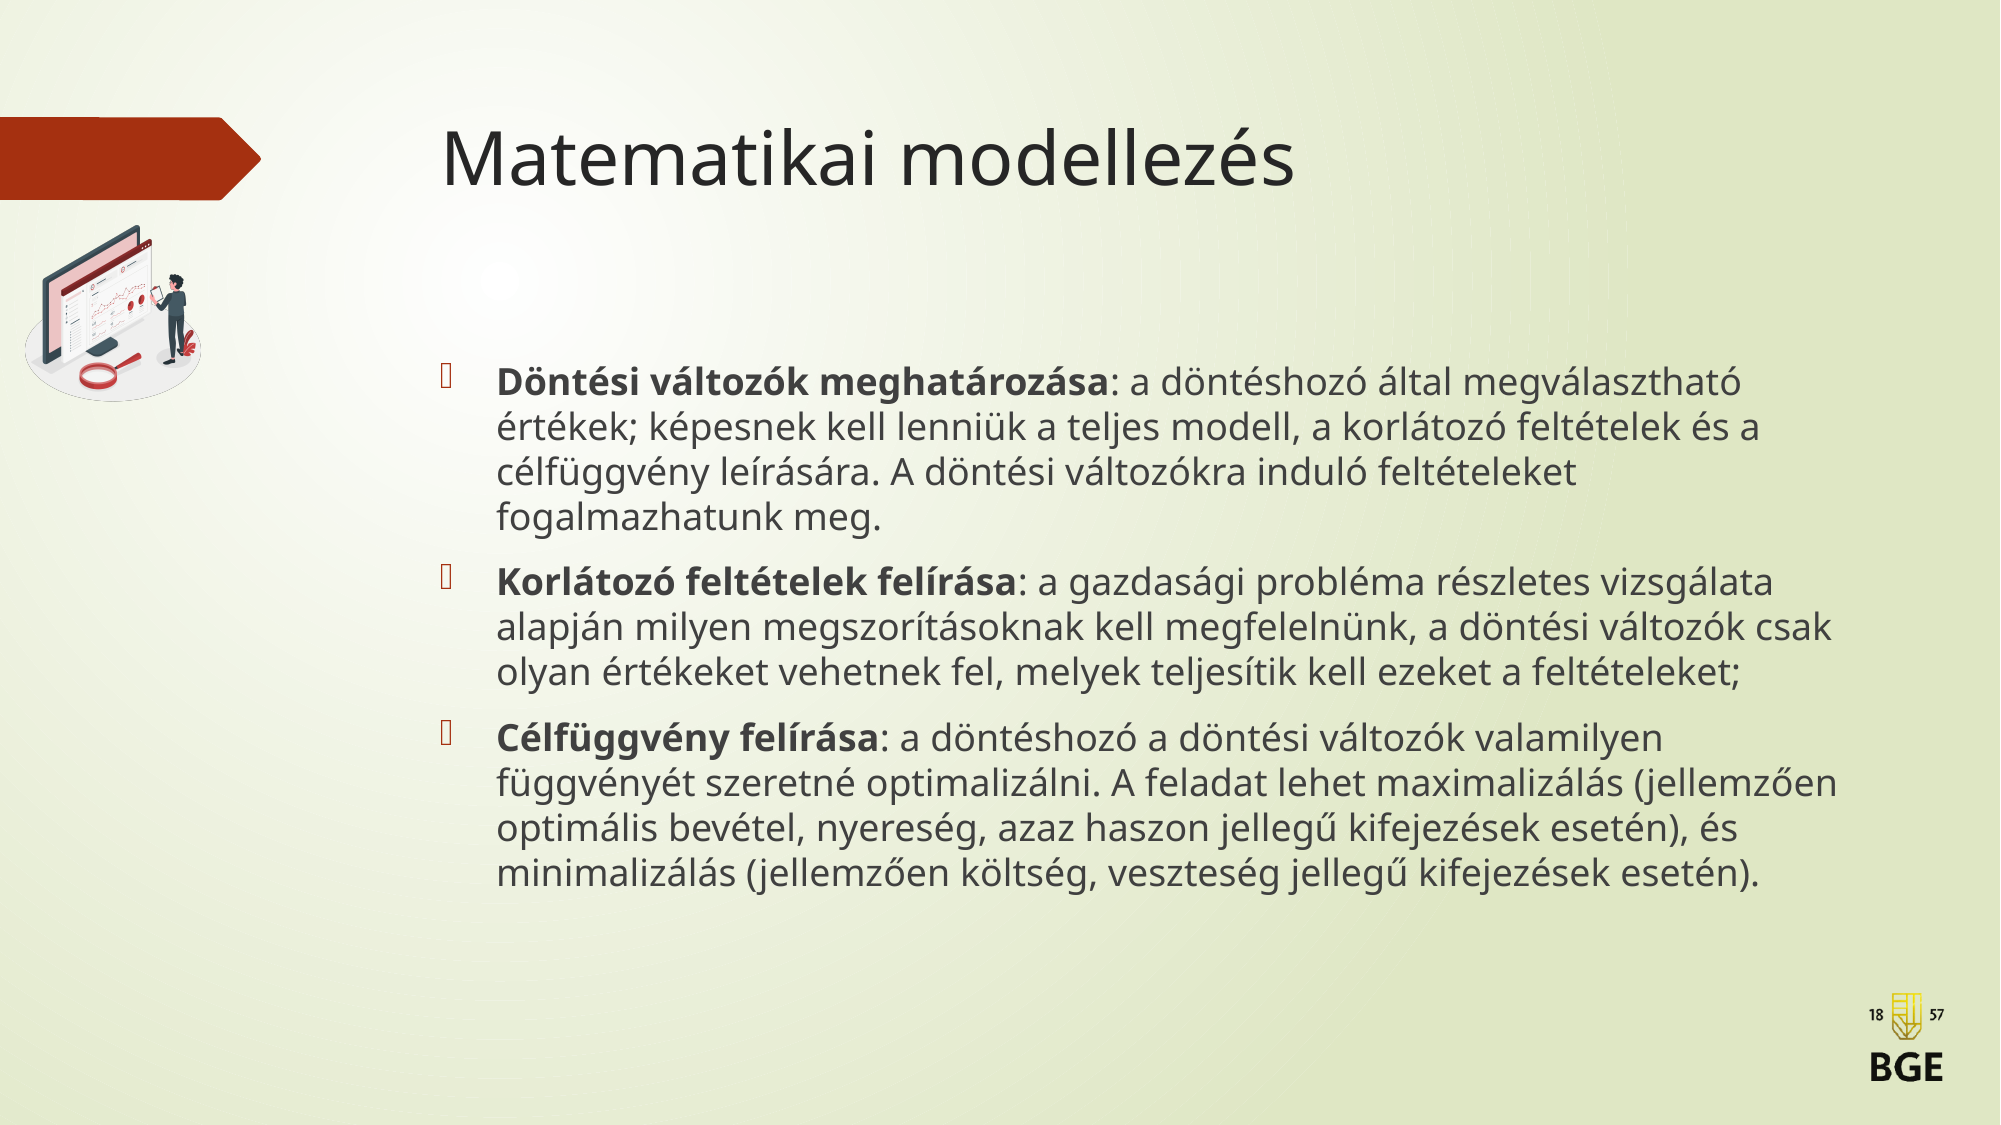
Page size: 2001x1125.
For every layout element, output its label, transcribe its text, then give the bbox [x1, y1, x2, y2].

list Döntési változók meghatározása: a döntéshozó által megválasztható értékek; képesnek kell lenniük a teljes modell, a korlátozó feltételek és a célfüggvény leírására. A döntési változókra induló feltételeket fogalmazhatunk meg. Korlátozó feltételek felírása: a gazdasági probléma részletes vizsgálata alapján milyen megszorításoknak kell megfelelnünk, a döntési változók csak olyan értékeket vehetnek fel, melyek teljesítik kell ezeket a feltételeket; Célfüggvény felírása: a döntéshozó a döntési változók valamilyen függvényét szeretné optimalizálni. A feladat lehet maximalizálás (jellemzően optimális bevétel, nyereség, azaz haszon jellegű kifejezések esetén), és minimalizálás (jellemzően költség, veszteség jellegű kifejezések esetén). [424, 350, 1888, 970]
title Matematikai modellezés [425, 102, 1888, 313]
picture [1853, 984, 1958, 1090]
picture [17, 217, 208, 408]
